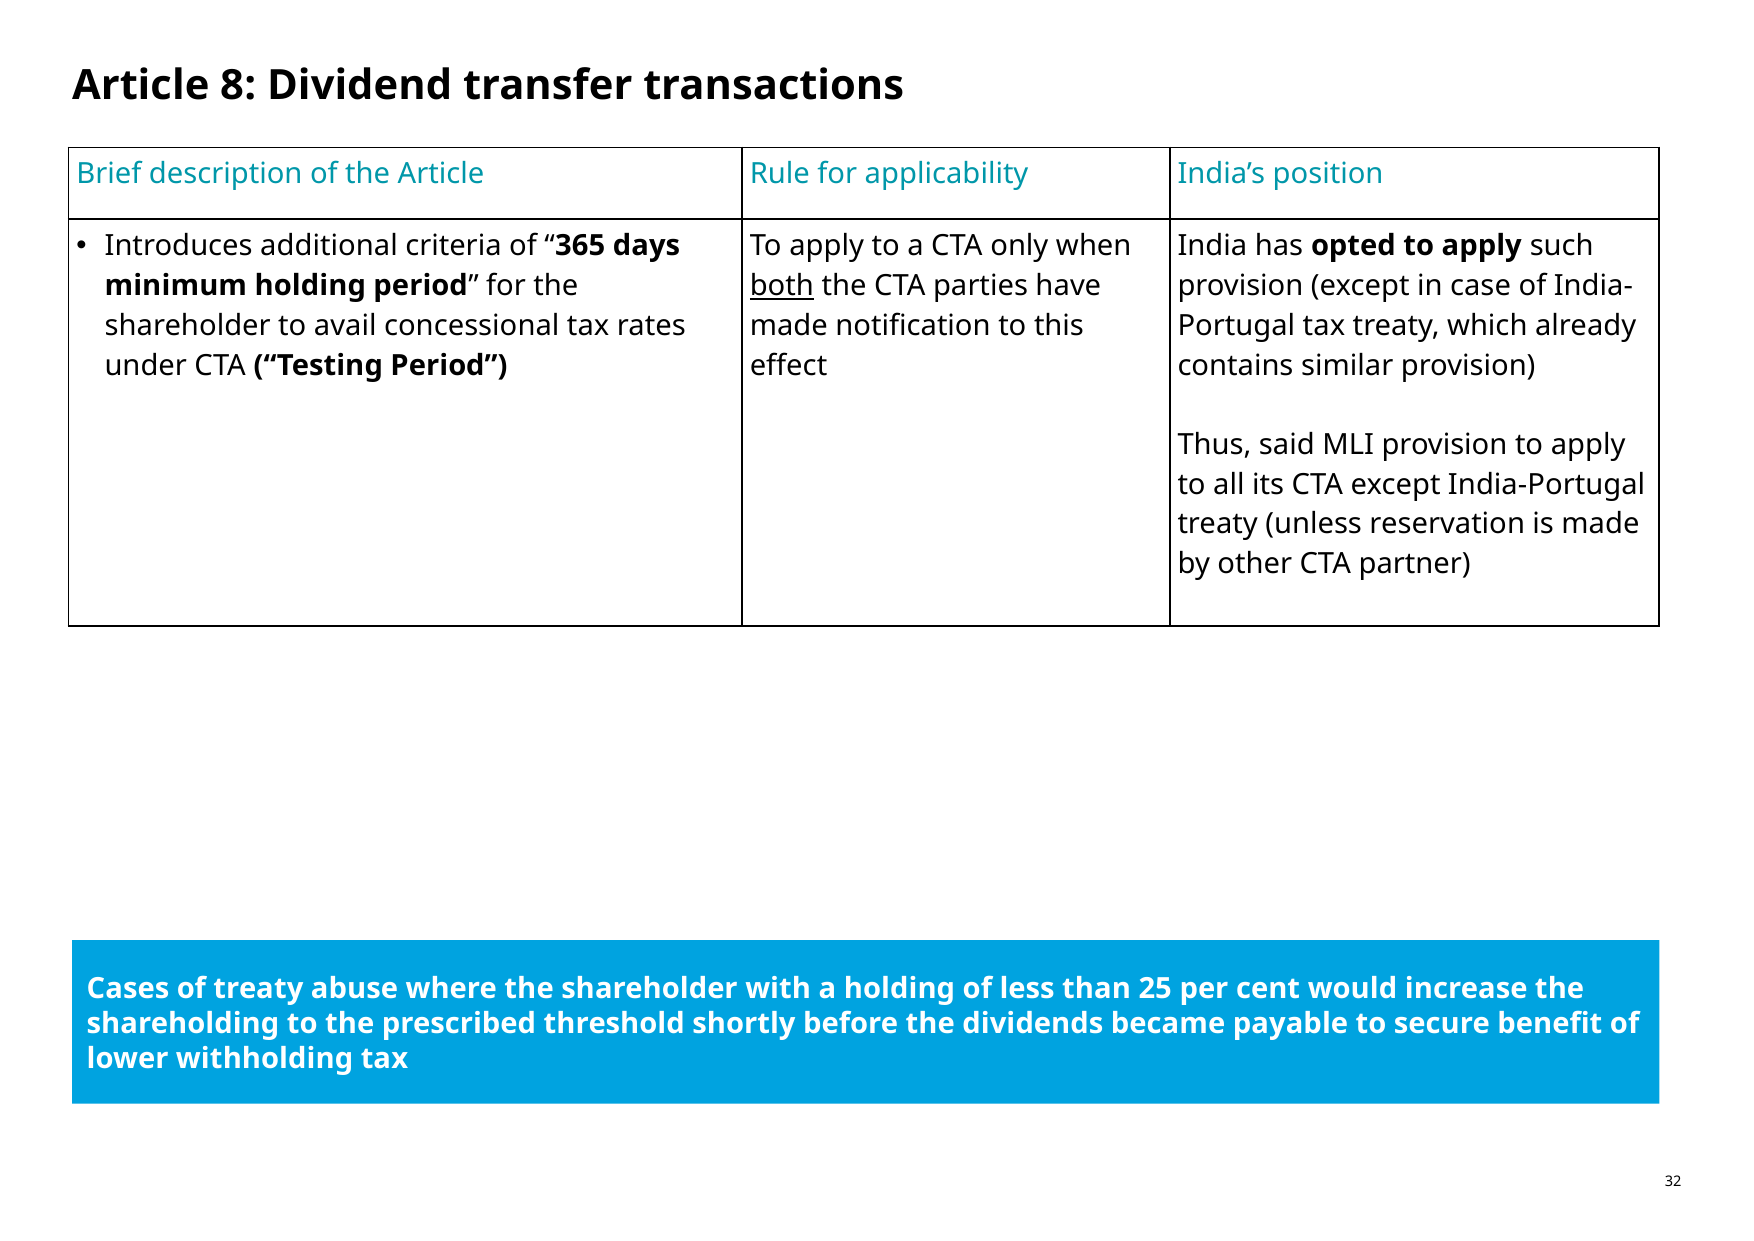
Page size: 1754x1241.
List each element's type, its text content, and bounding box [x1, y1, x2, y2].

title Article 8: Dividend transfer transactions [72, 57, 1678, 118]
table_cell To apply to a CTA only when both the CTA parties have made notification to this effect [743, 220, 1169, 625]
table_cell India has opted to apply such provision (except in case of India-Portugal tax treaty, which already contains similar provision) Thus, said MLI provision to apply to all its CTA except India-Portugal treaty (unless reservation is made by other CTA partner) [1171, 220, 1658, 625]
table_header Brief description of the Article [69, 148, 741, 218]
table_header India’s position [1171, 148, 1658, 218]
table_header Rule for applicability [743, 148, 1169, 218]
text_box Cases of treaty abuse where the shareholder with a holding of less than 25 per cent would increase the shareholding to the prescribed threshold shortly before the dividends became payable to secure benefit of lower withholding tax [72, 940, 1660, 1104]
table_cell Introduces additional criteria of “365 days minimum holding period” for the shareholder to avail concessional tax rates under CTA (“Testing Period”) [69, 220, 741, 625]
